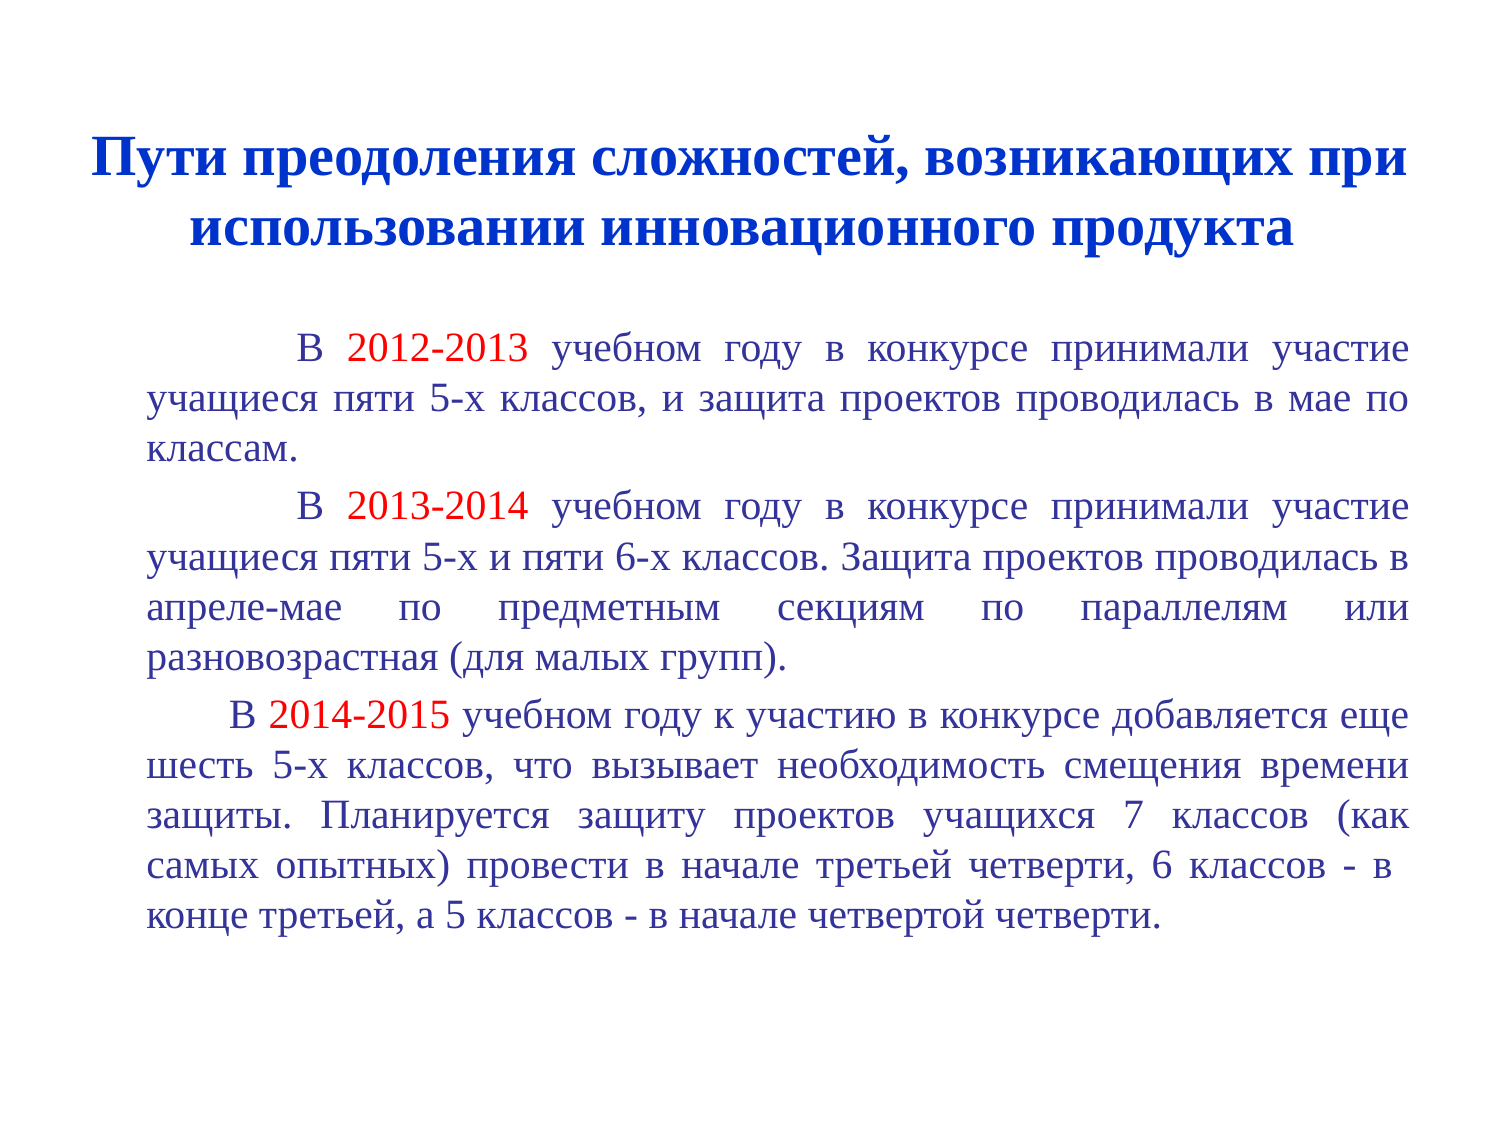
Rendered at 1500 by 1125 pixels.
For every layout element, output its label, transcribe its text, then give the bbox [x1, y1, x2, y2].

list В 2012-2013 учебном году в конкурсе принимали участие учащиеся пяти 5-х классов, и защита проектов проводилась в мае по классам. В 2013-2014 учебном году в конкурсе принимали участие учащиеся пяти 5-х и пяти 6-х классов. Защита проектов проводилась в апреле-мае по предметным секциям по параллелям или разновозрастная (для малых групп). В 2014-2015 учебном году к участию в конкурсе добавляется еще шесть 5-х классов, что вызывает необходимость смещения времени защиты. Планируется защиту проектов учащихся 7 классов (как самых опытных) провести в начале третьей четверти, 6 классов - в конце третьей, а 5 классов - в начале четвертой четверти. [75, 312, 1425, 1005]
title Пути преодоления сложностей, возникающих при использовании инновационного продукта [37, 75, 1463, 300]
